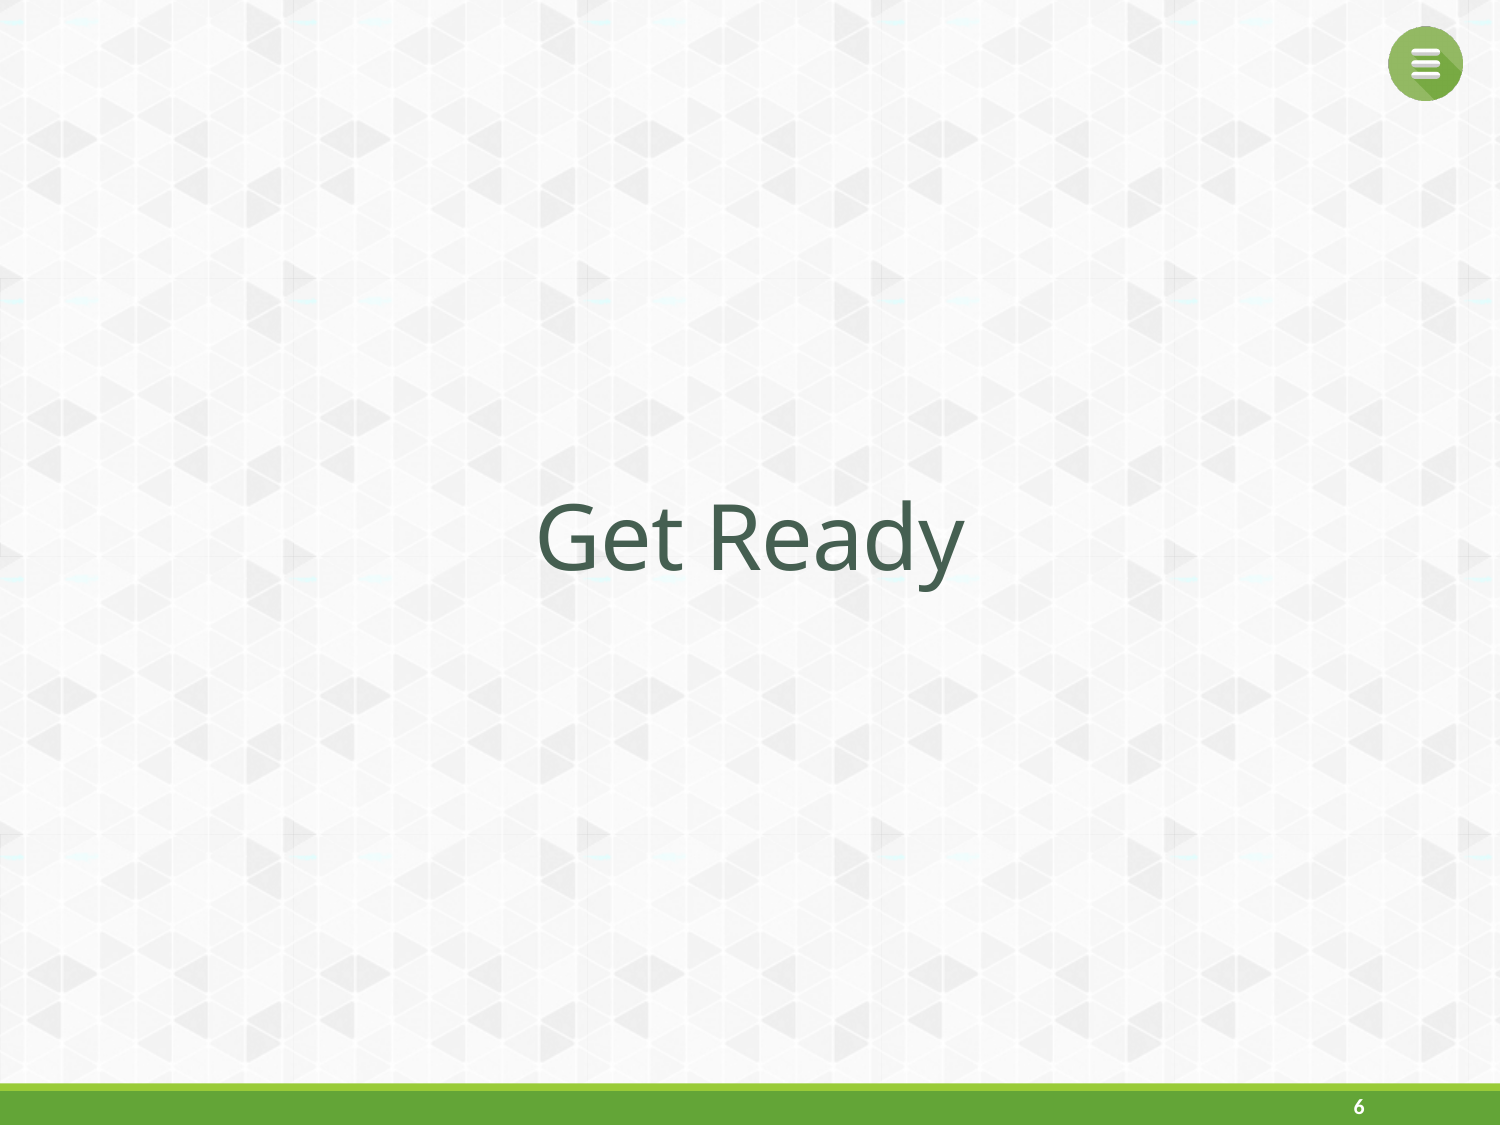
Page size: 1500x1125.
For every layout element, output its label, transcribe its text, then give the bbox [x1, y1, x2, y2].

slide_number 6 [1218, 1090, 1380, 1121]
picture [0, 0, 1500, 1083]
title Get Ready [23, 19, 1476, 1067]
